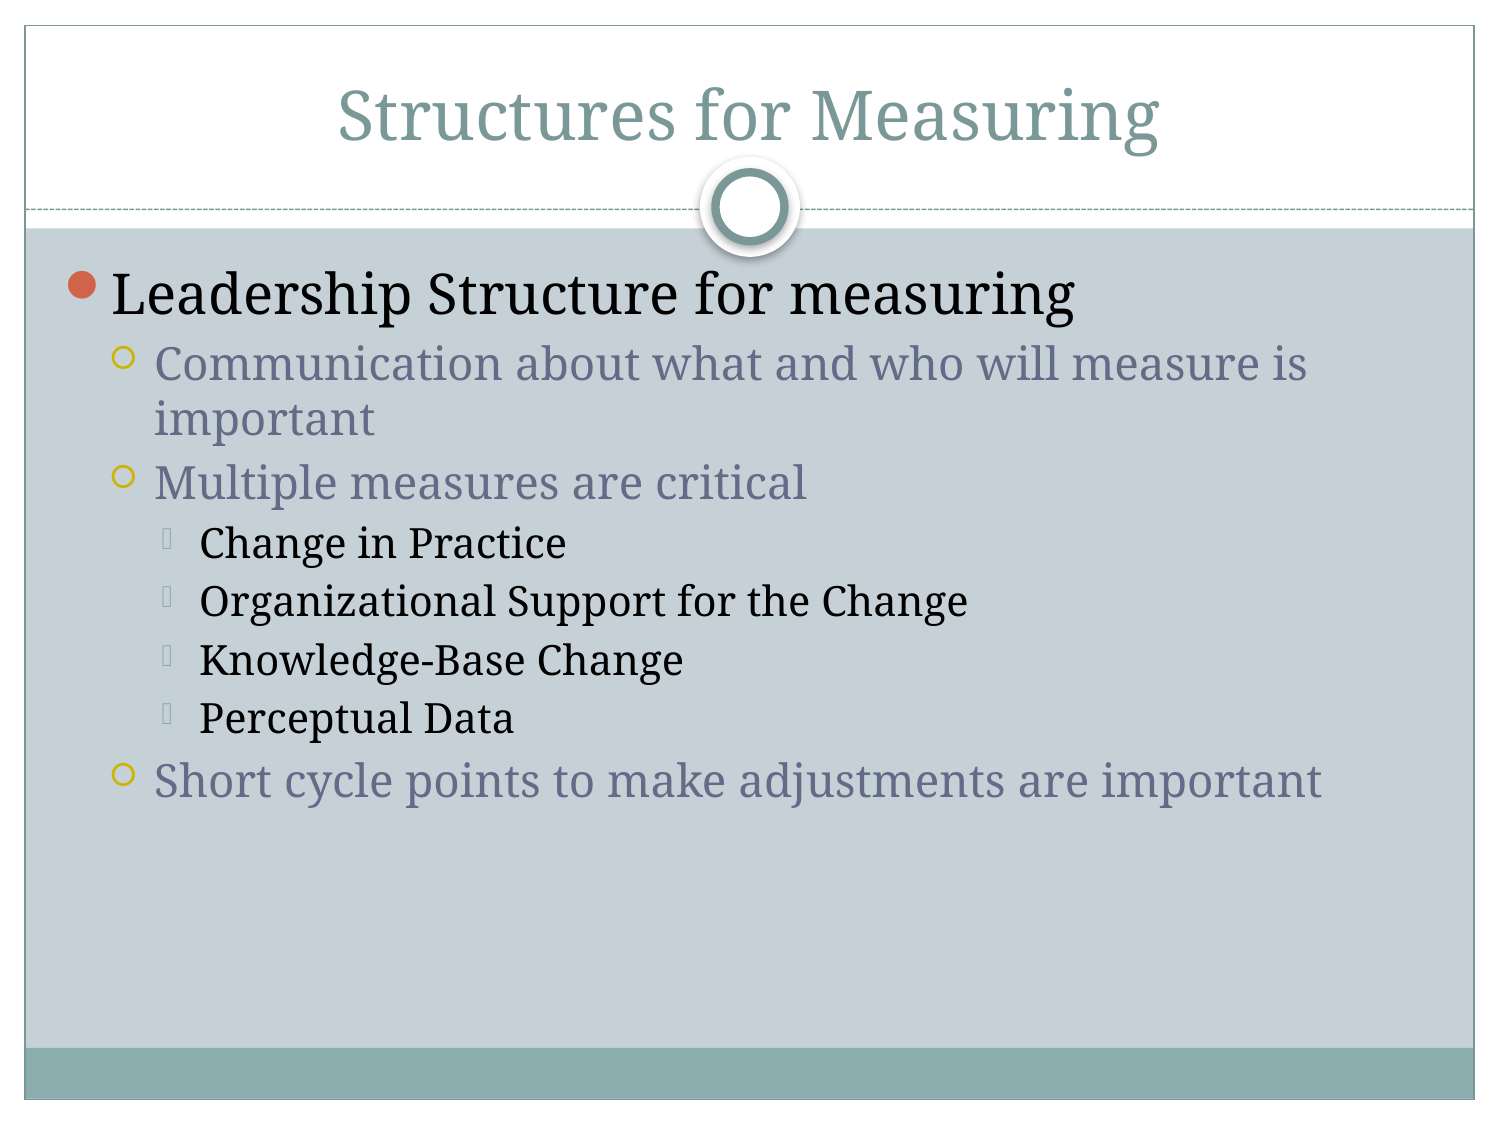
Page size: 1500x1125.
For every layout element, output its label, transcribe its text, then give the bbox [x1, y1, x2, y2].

title Structures for Measuring [49, 37, 1450, 162]
list Leadership Structure for measuring Communication about what and who will measure is important Multiple measures are critical Change in Practice Organizational Support for the Change Knowledge-Base Change Perceptual Data Short cycle points to make adjustments are important [49, 250, 1445, 1001]
